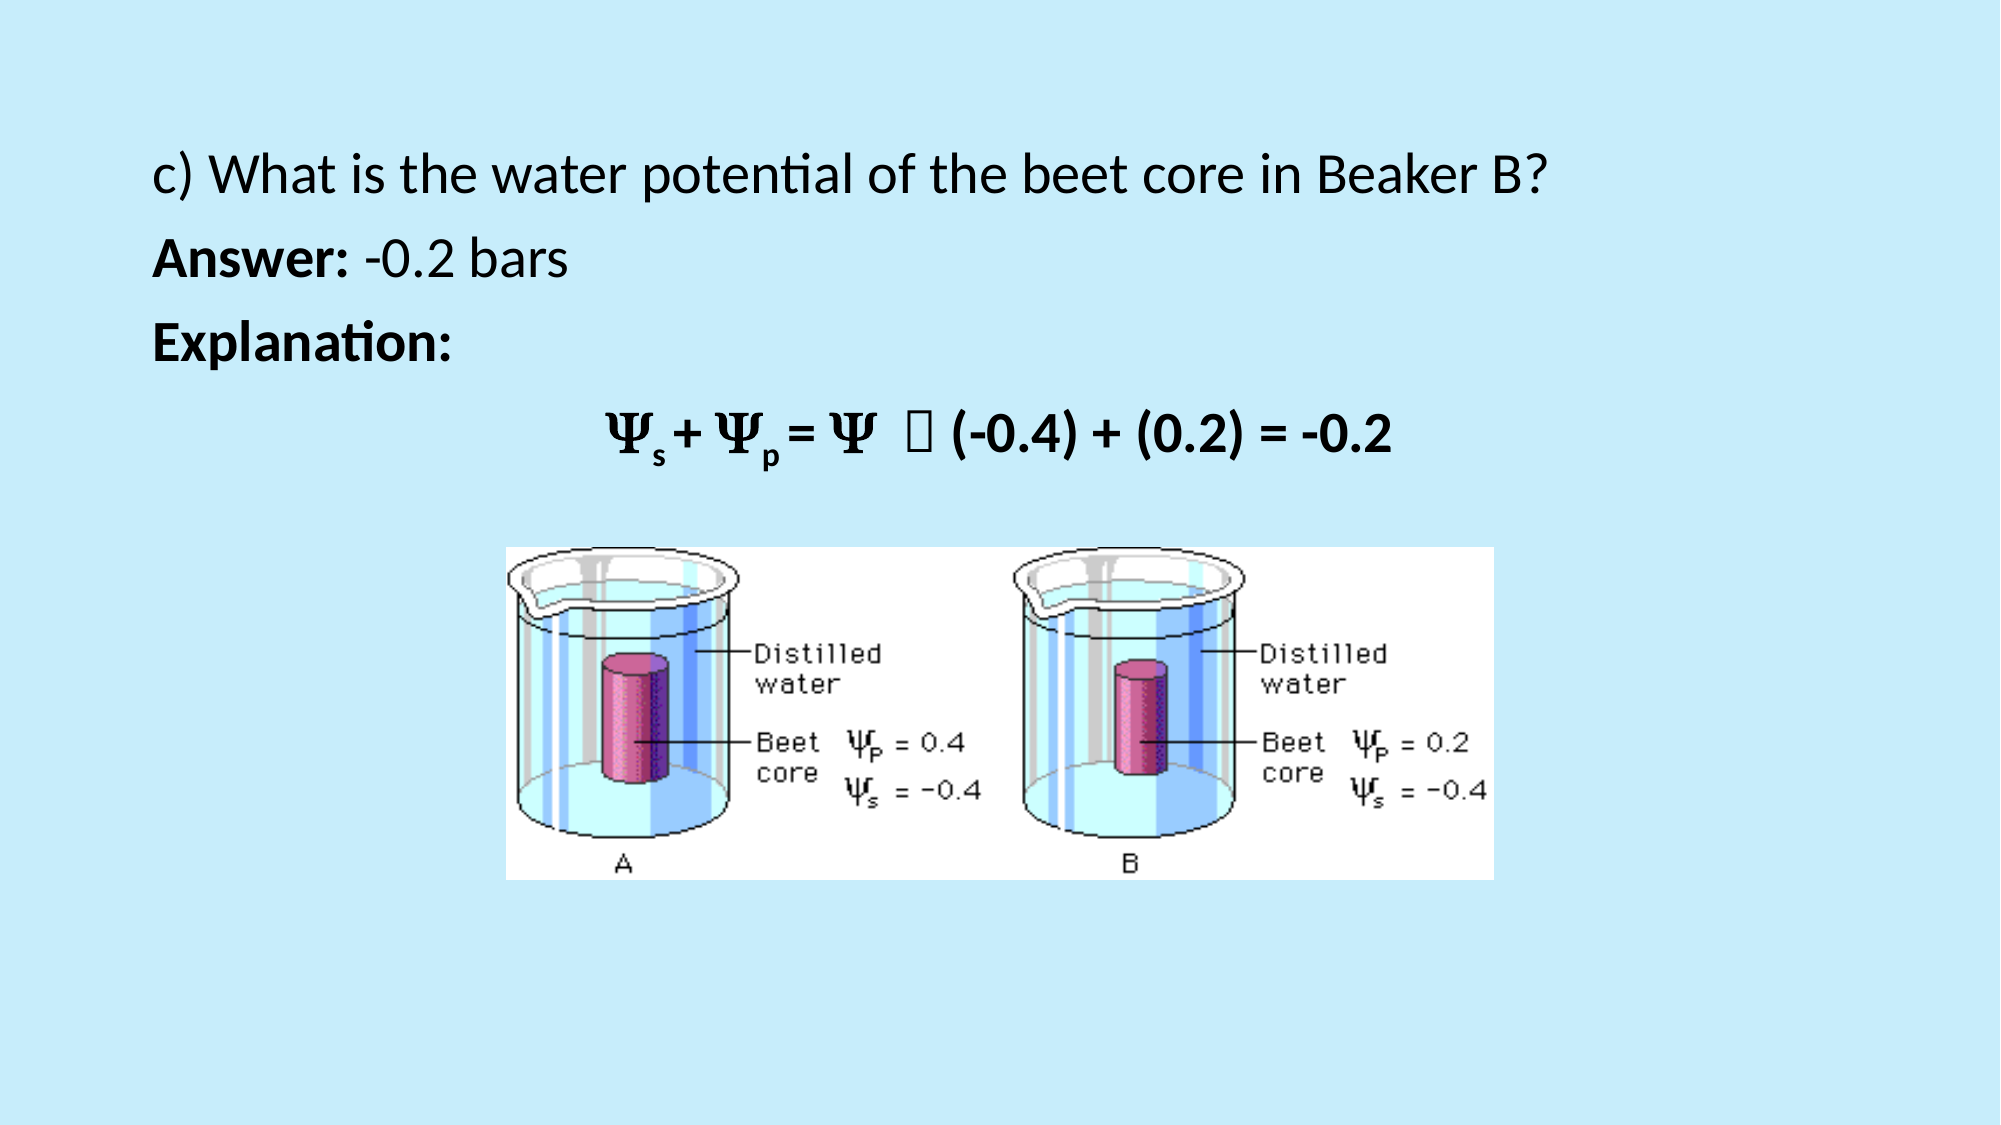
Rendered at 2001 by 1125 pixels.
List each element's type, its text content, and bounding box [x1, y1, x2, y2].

picture [506, 546, 1494, 880]
list c) What is the water potential of the beet core in Beaker B? Answer: -0.2 bars Explanation: s + p =   (-0.4) + (0.2) = -0.2 [137, 135, 1863, 1014]
